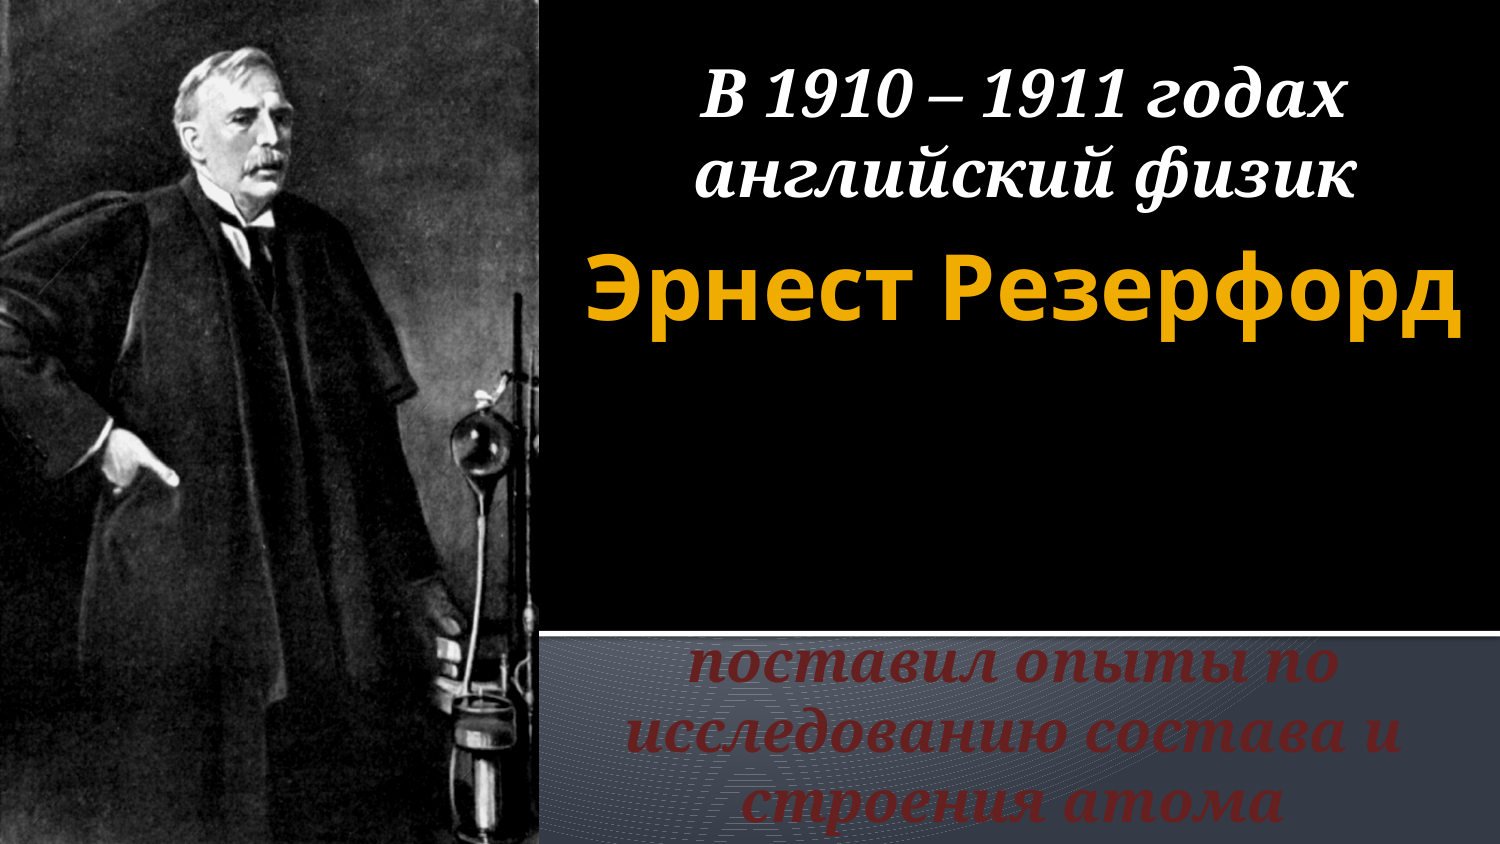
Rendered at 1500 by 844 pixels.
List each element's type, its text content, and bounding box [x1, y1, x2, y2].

picture [0, 0, 539, 844]
title Эрнест Резерфорд [562, 222, 1478, 429]
subtitle В 1910 – 1911 годах английский физик [562, 105, 1477, 211]
text_box поставил опыты по исследованию состава и строения атома [544, 616, 1500, 842]
